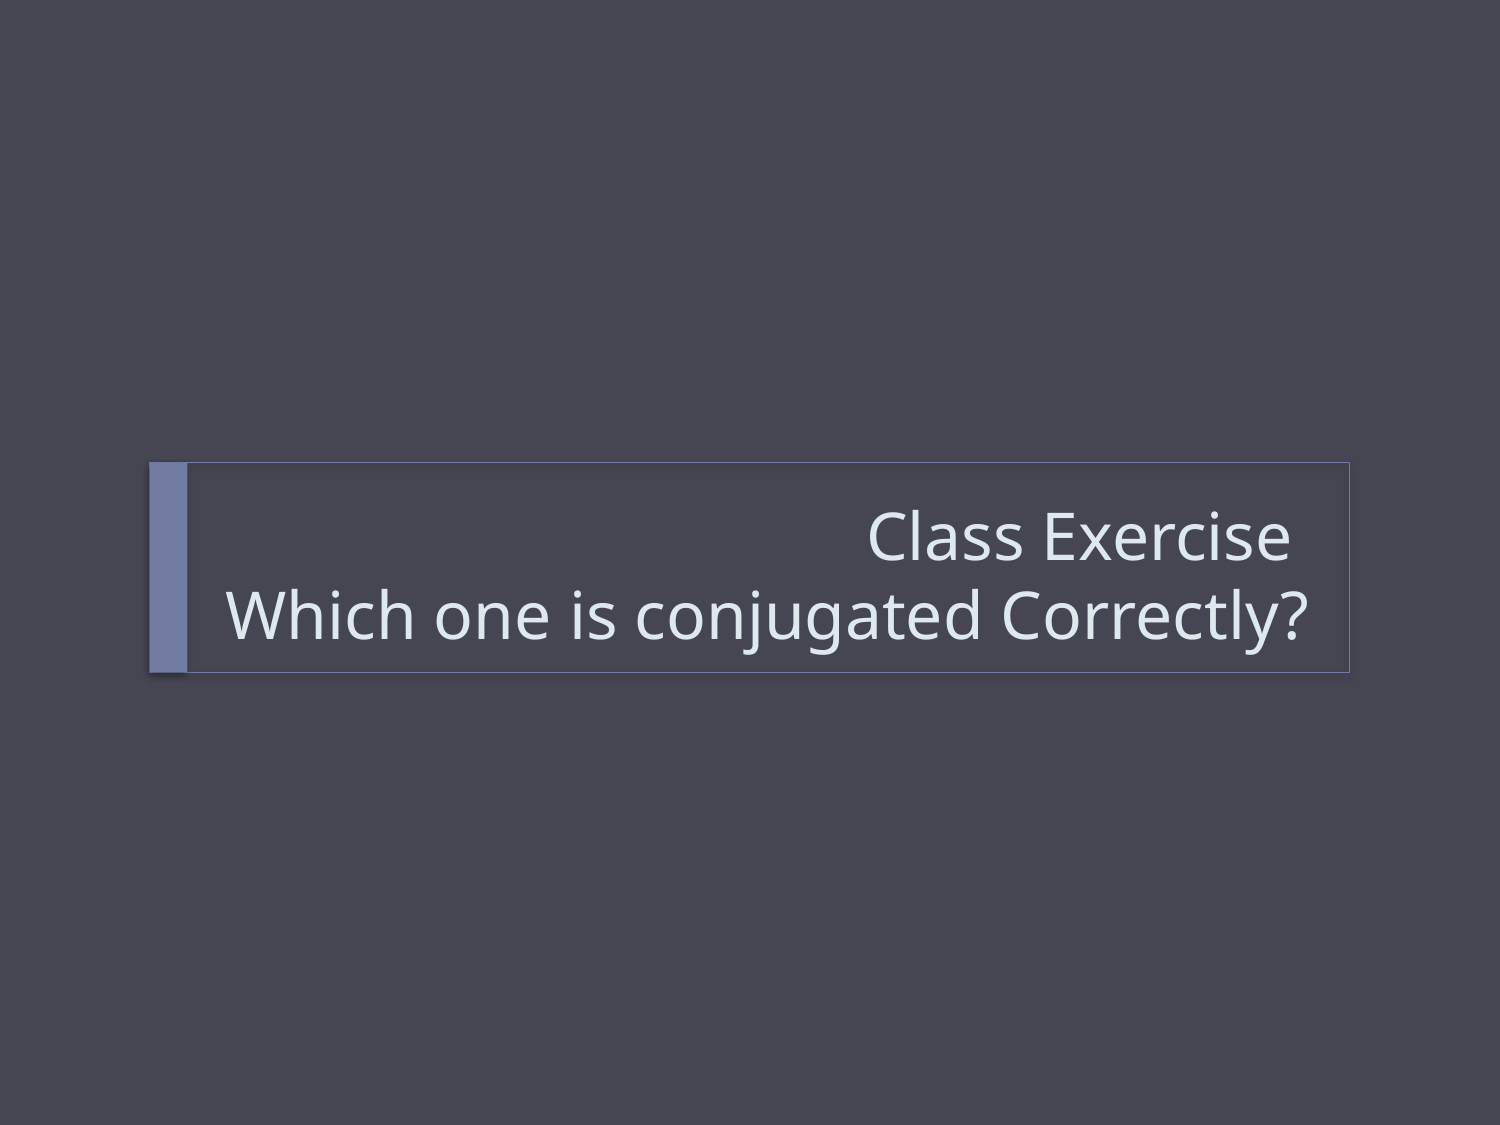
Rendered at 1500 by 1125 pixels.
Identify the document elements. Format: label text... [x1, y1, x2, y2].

title Class Exercise Which one is conjugated Correctly? [200, 487, 1325, 663]
